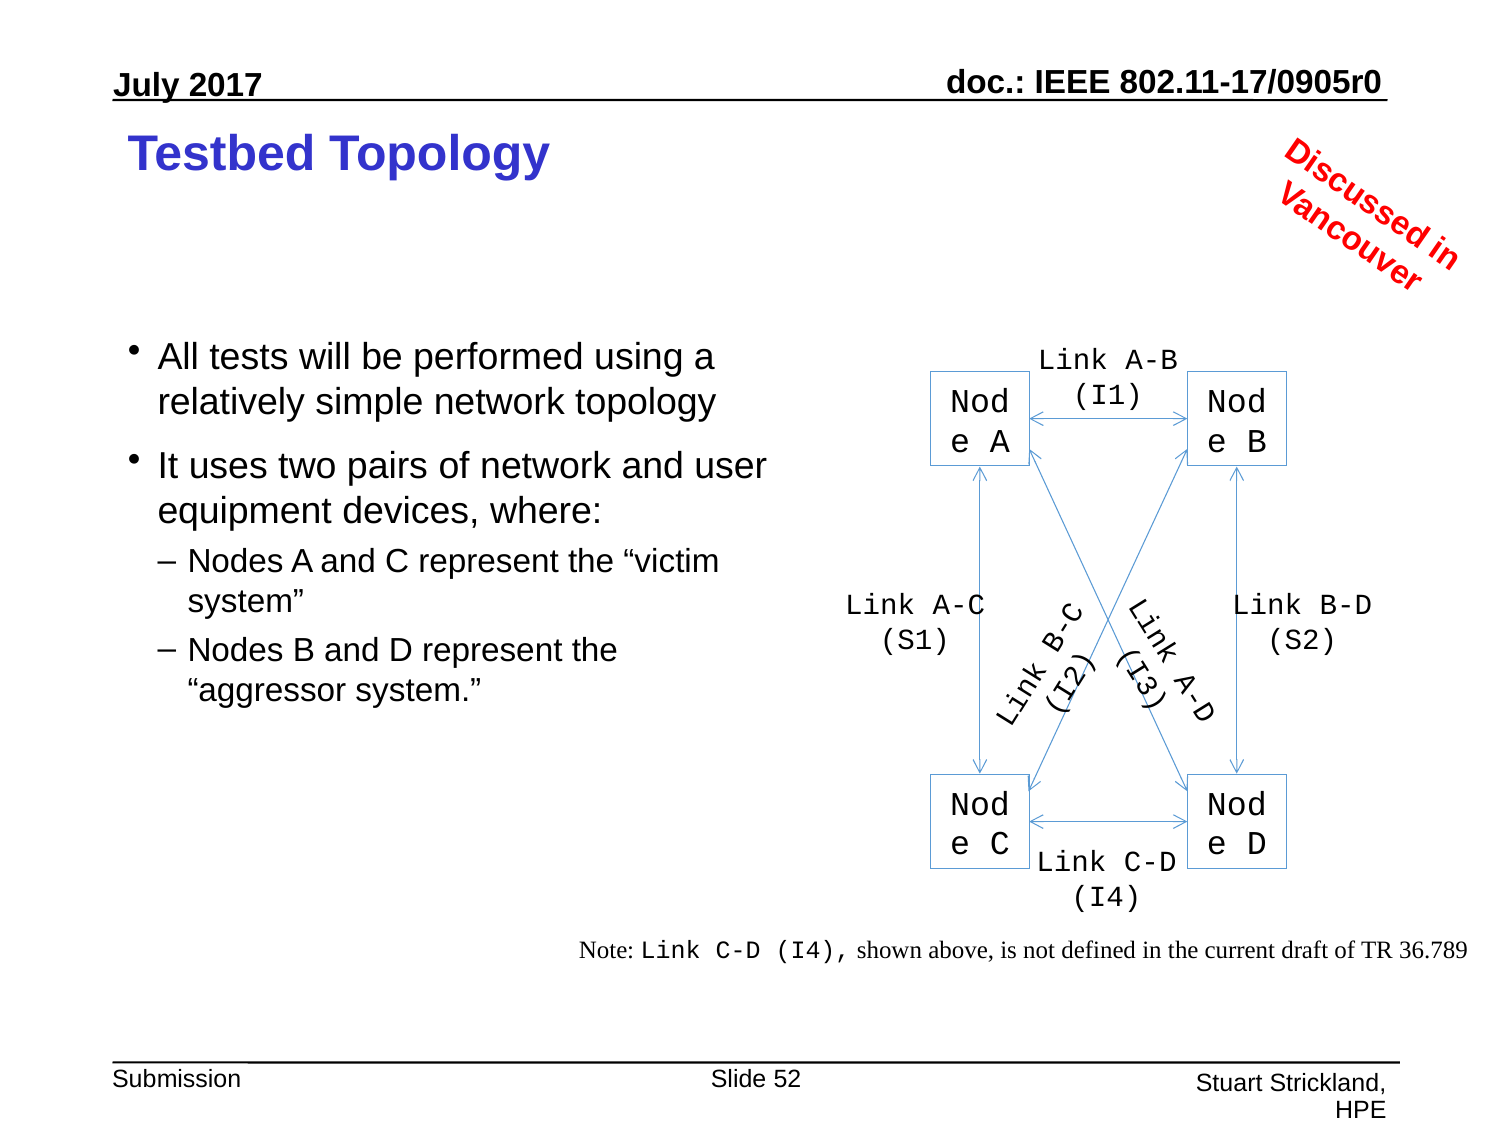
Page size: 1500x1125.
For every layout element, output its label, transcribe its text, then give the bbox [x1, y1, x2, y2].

slide_number 52 [709, 1061, 803, 1093]
text_box Note: Link C-D (I4), shown above, is not defined in the current draft of TR 36.789 [578, 937, 1469, 992]
list All tests will be performed using a relatively simple network topology It uses two pairs of network and user equipment devices, where: Nodes A and C represent the “victim system” Nodes B and D represent the “aggressor system.” [112, 324, 788, 1000]
slide_number Stuart Strickland, HPE [1150, 1062, 1402, 1090]
title Testbed Topology [112, 112, 1388, 288]
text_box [829, 332, 1388, 921]
text_box Discussed in Vancouver [1256, 112, 1488, 299]
